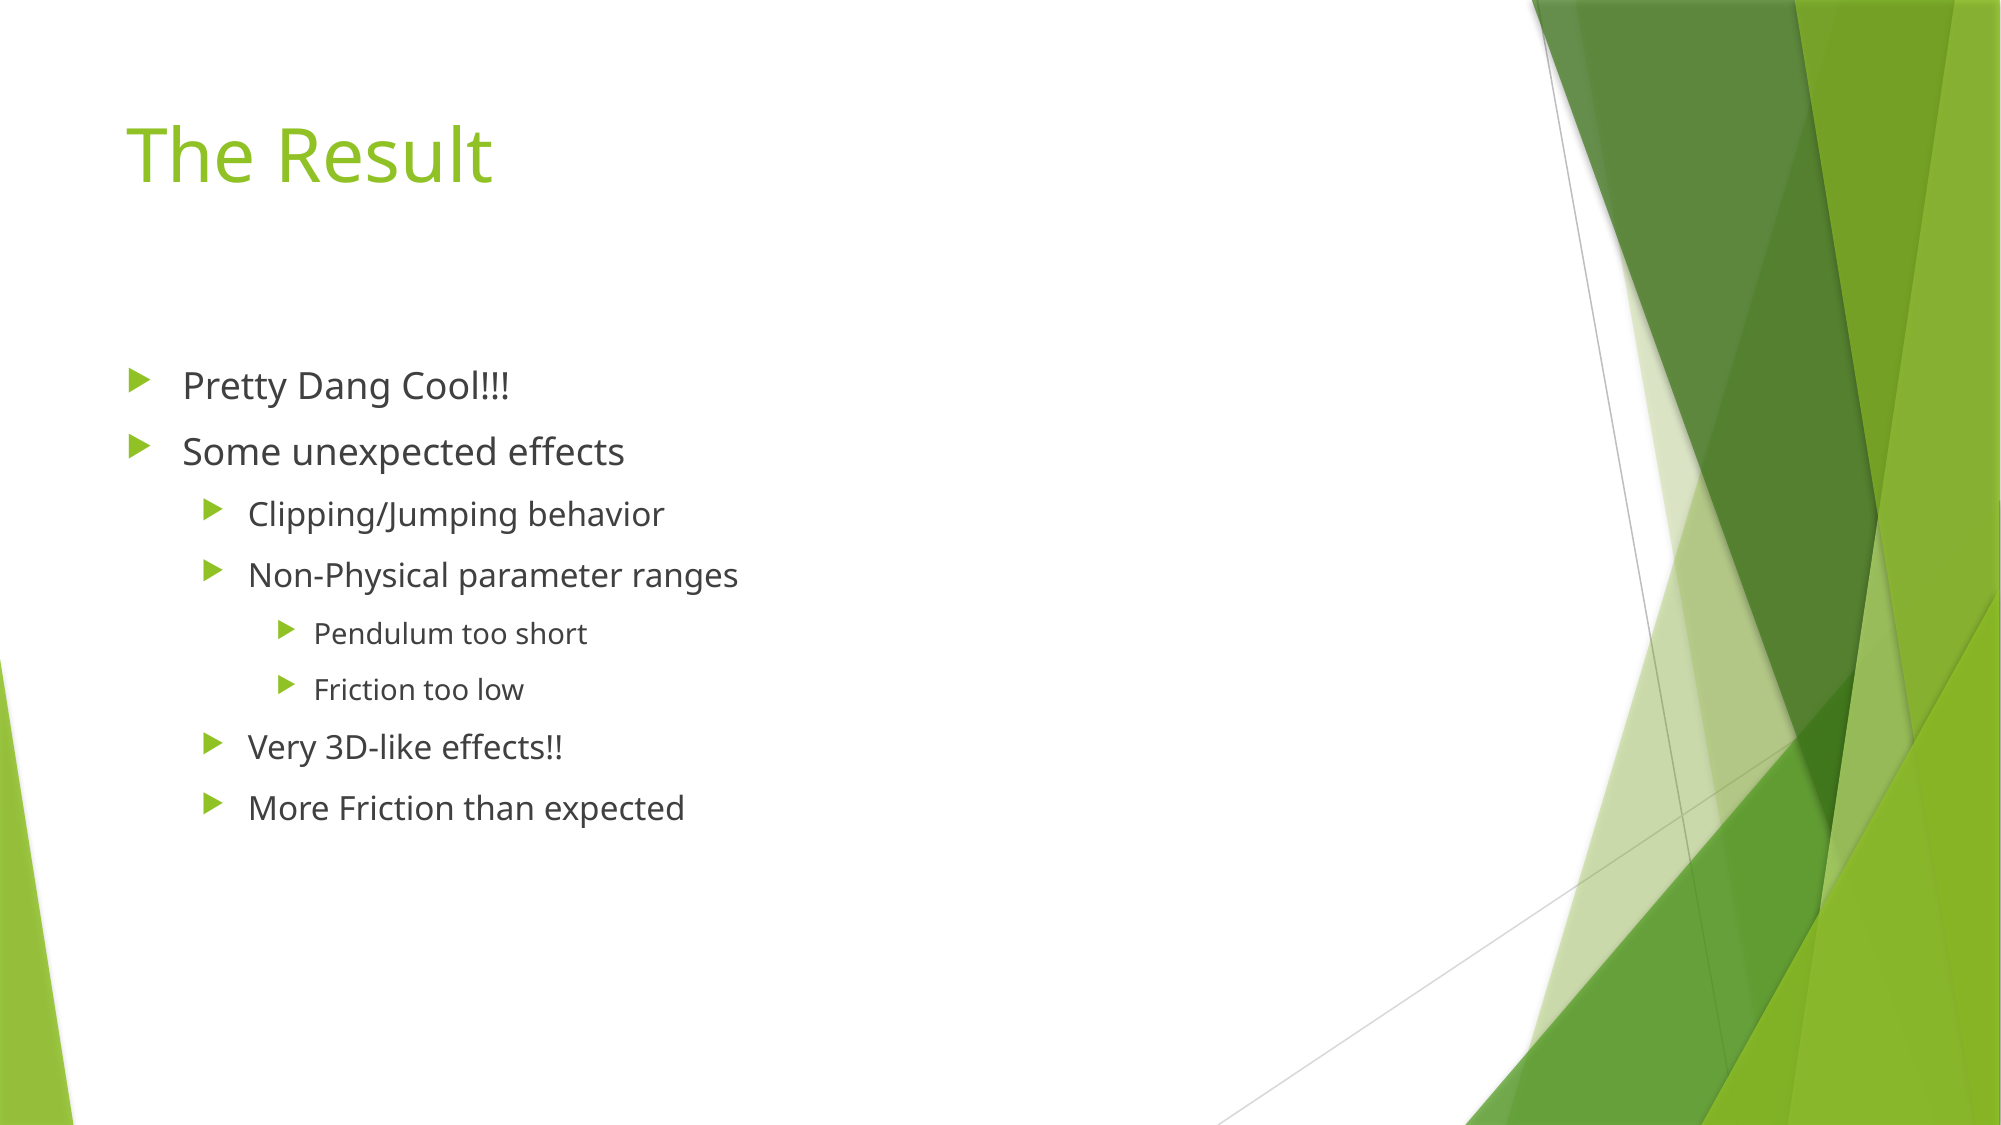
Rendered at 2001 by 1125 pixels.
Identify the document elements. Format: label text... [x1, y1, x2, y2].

list Pretty Dang Cool!!! Some unexpected effects Clipping/Jumping behavior Non-Physical parameter ranges Pendulum too short Friction too low Very 3D-like effects!! More Friction than expected [111, 354, 1522, 992]
title The Result [111, 99, 1522, 317]
